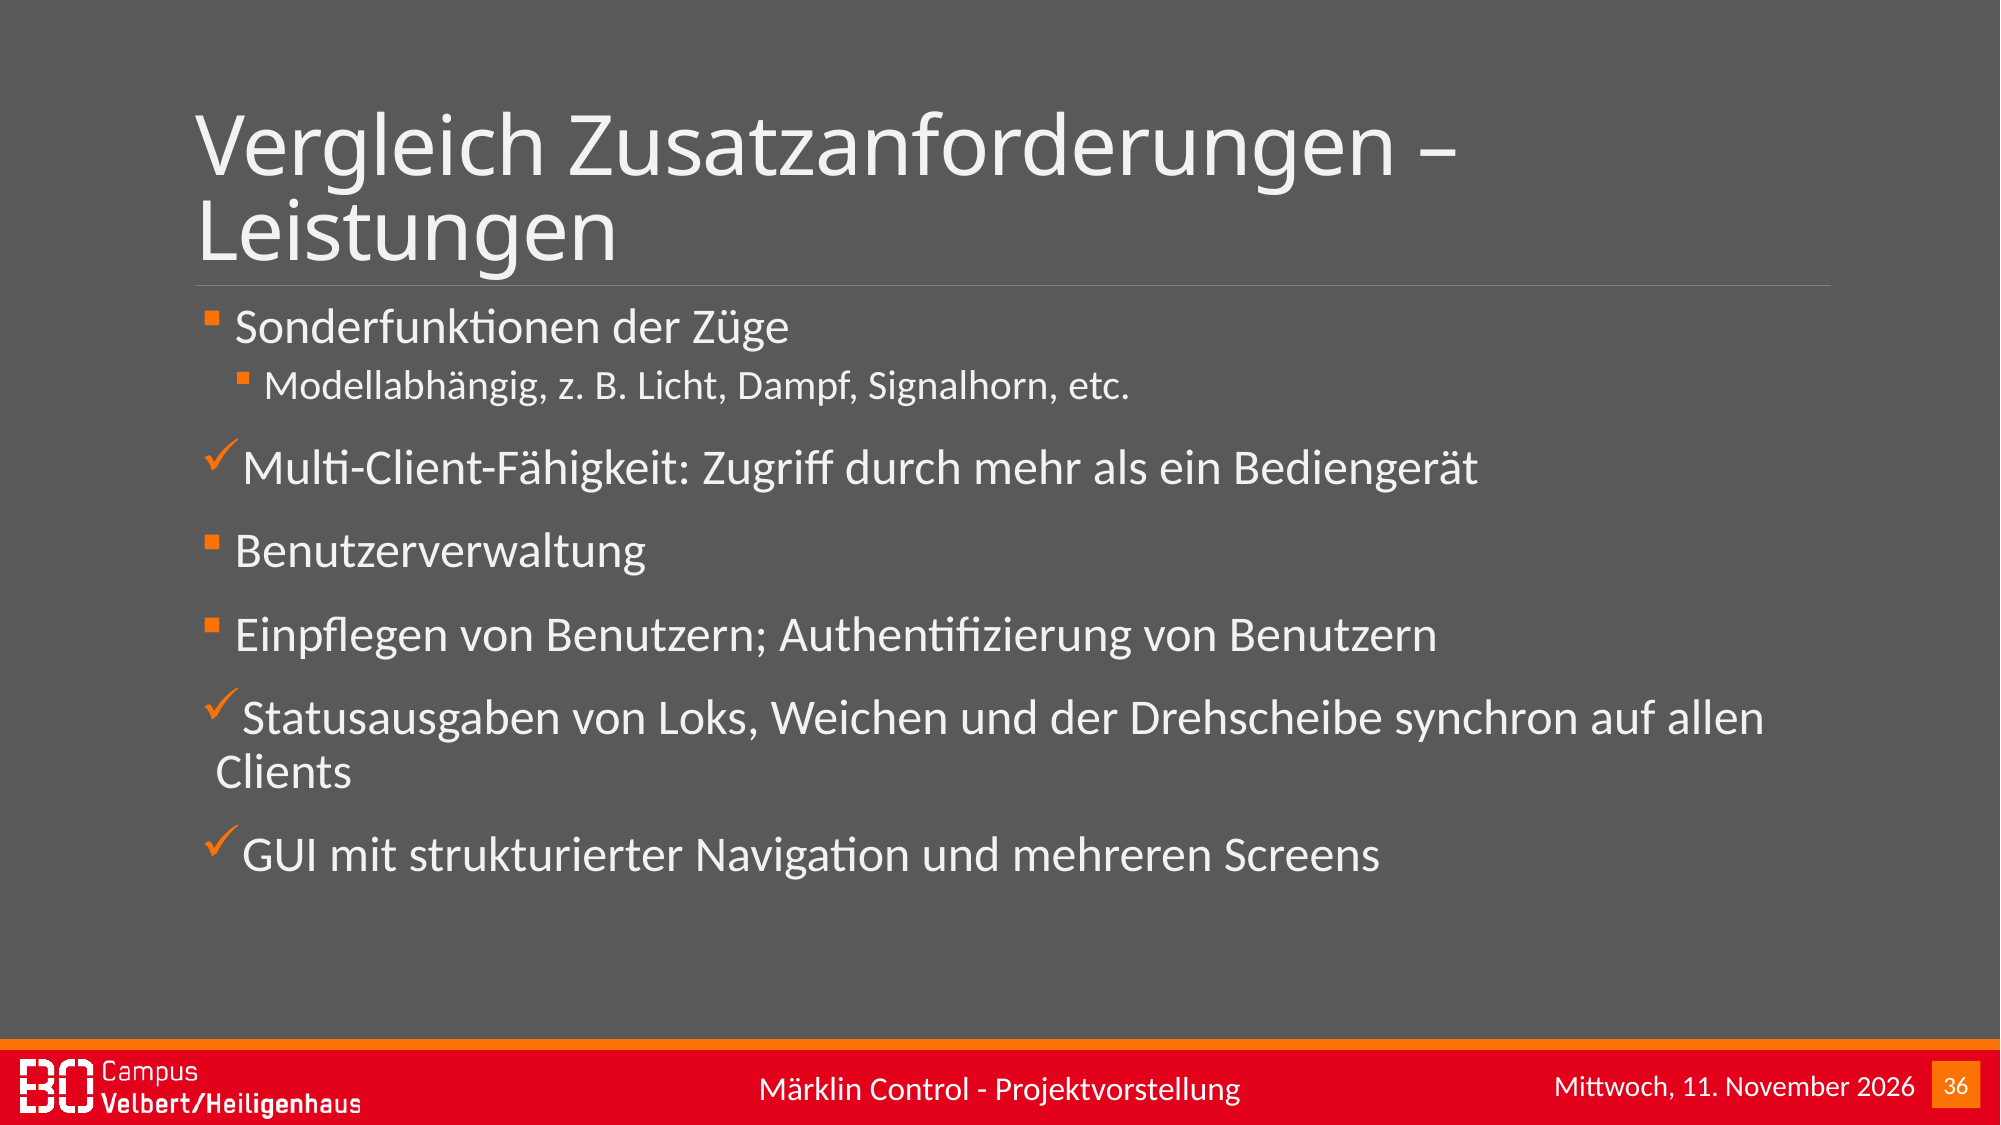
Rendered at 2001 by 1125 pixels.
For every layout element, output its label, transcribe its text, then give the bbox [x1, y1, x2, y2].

slide_number 36 [1931, 1060, 1981, 1109]
list Sonderfunktionen der Züge Modellabhängig, z. B. Licht, Dampf, Signalhorn, etc. Multi-Client-Fähigkeit: Zugriff durch mehr als ein Bediengerät Benutzerverwaltung Einpflegen von Benutzern; Authentifizierung von Benutzern Statusausgaben von Loks, Weichen und der Drehscheibe synchron auf allen Clients GUI mit strukturierter Navigation und mehreren Screens [200, 293, 1851, 954]
picture [101, 1057, 365, 1120]
title Vergleich Zusatzanforderungen – Leistungen [180, 47, 1830, 285]
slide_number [1525, 1054, 1931, 1115]
picture [19, 1059, 94, 1113]
